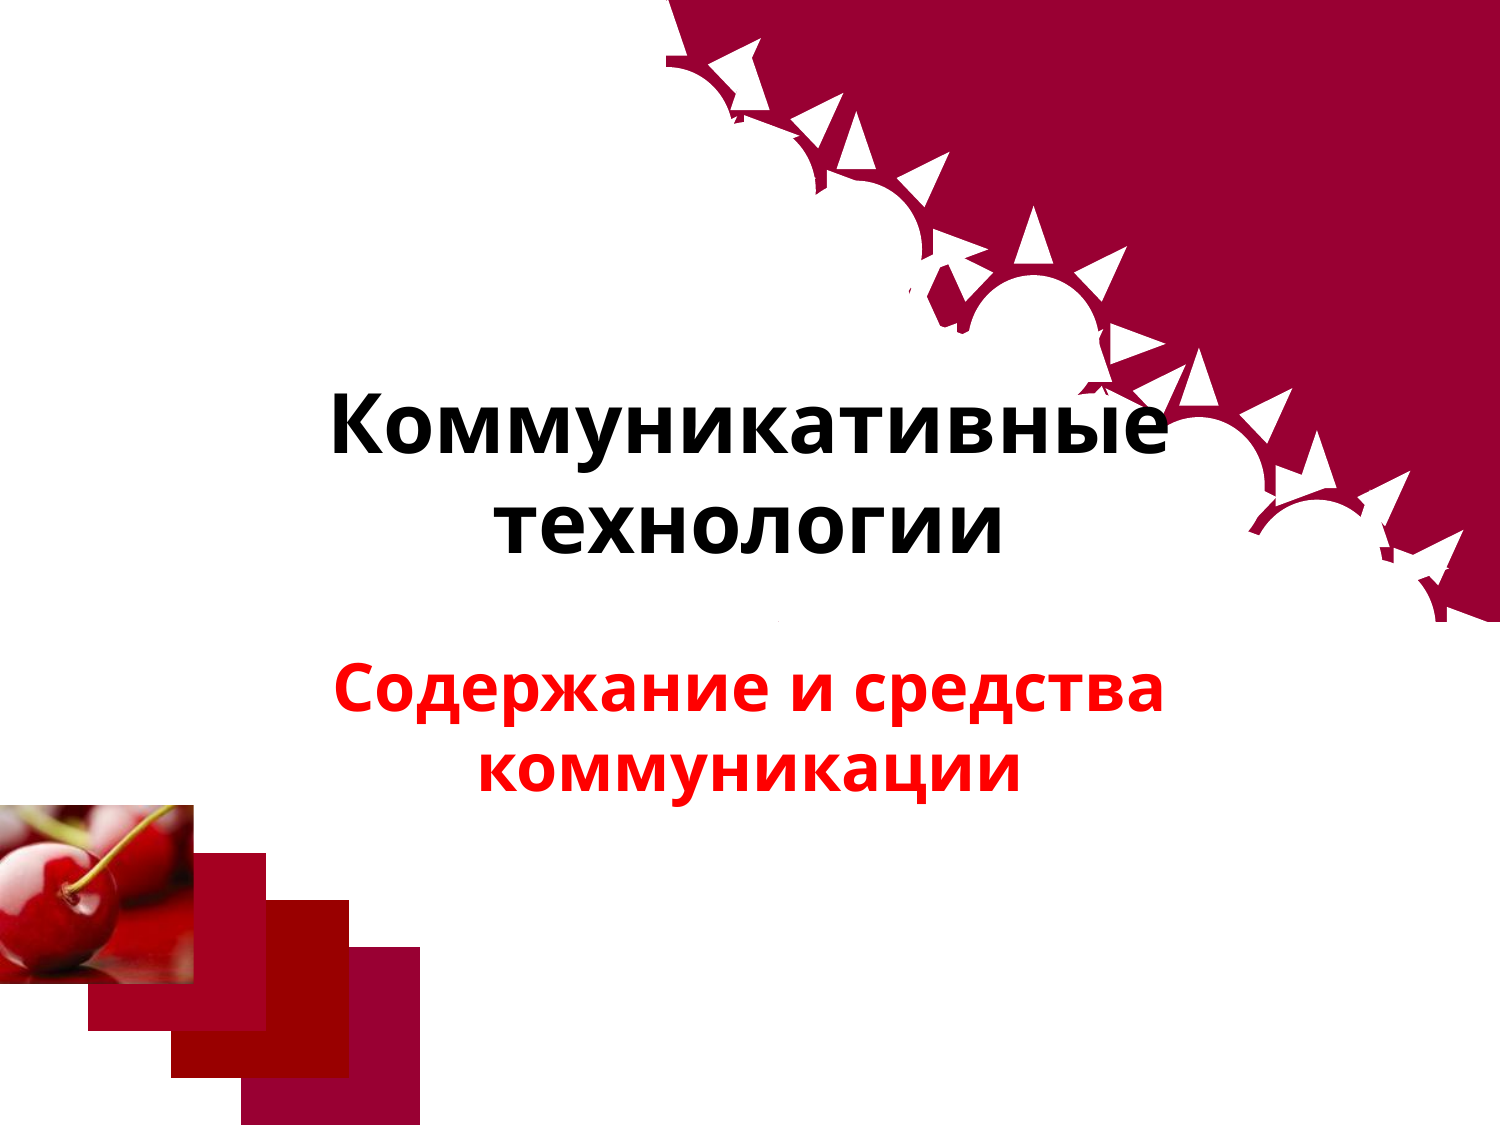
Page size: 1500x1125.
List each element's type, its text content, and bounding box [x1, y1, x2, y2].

picture [0, 805, 194, 984]
title Коммуникативные технологии [112, 349, 1388, 591]
subtitle Содержание и средства коммуникации [225, 637, 1275, 925]
